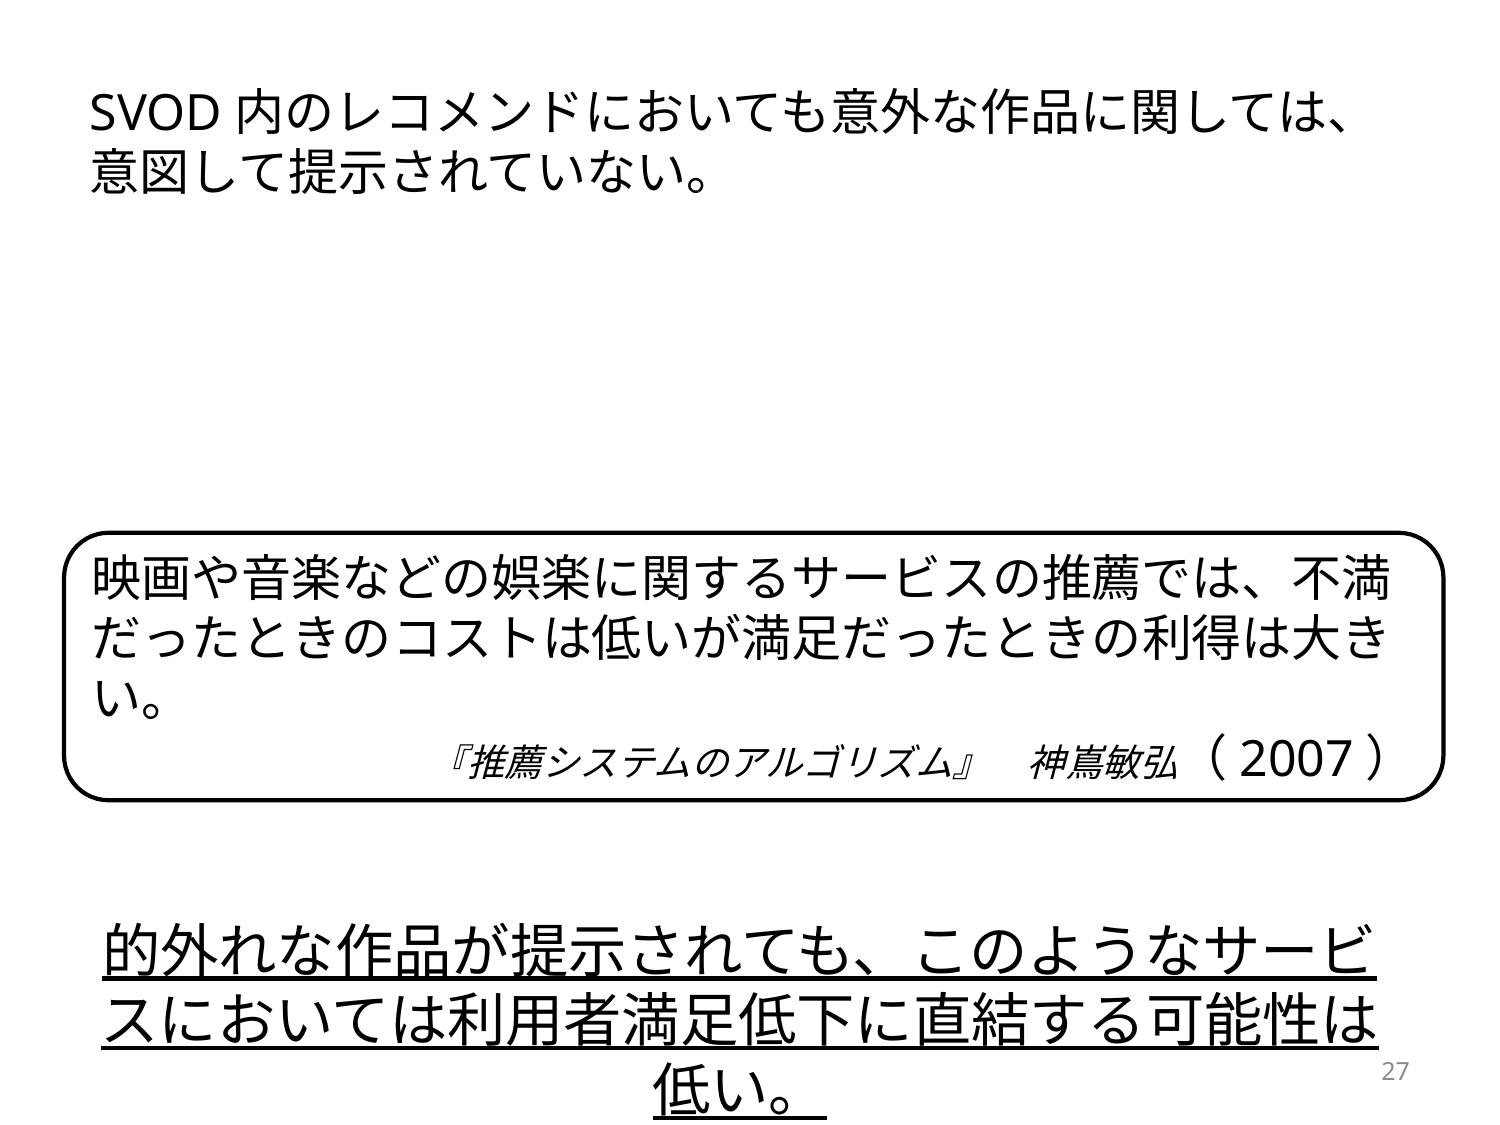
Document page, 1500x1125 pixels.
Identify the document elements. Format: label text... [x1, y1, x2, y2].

text_box 的外れな作品が提示されても、このようなサービスにおいては利用者満足低下に直結する可能性は低い。 [82, 906, 1397, 1125]
text_box 映画や音楽などの娯楽に関するサービスの推薦では、不満だったときのコストは低いが満足だったときの利得は大きい。 『推薦システムのアルゴリズム』 神嶌敏弘（2007） [61, 530, 1446, 803]
text_box SVOD内のレコメンドにおいても意外な作品に関しては、意図して提示されていない。 [75, 73, 1354, 209]
slide_number 27 [1397, 1042, 1425, 1103]
